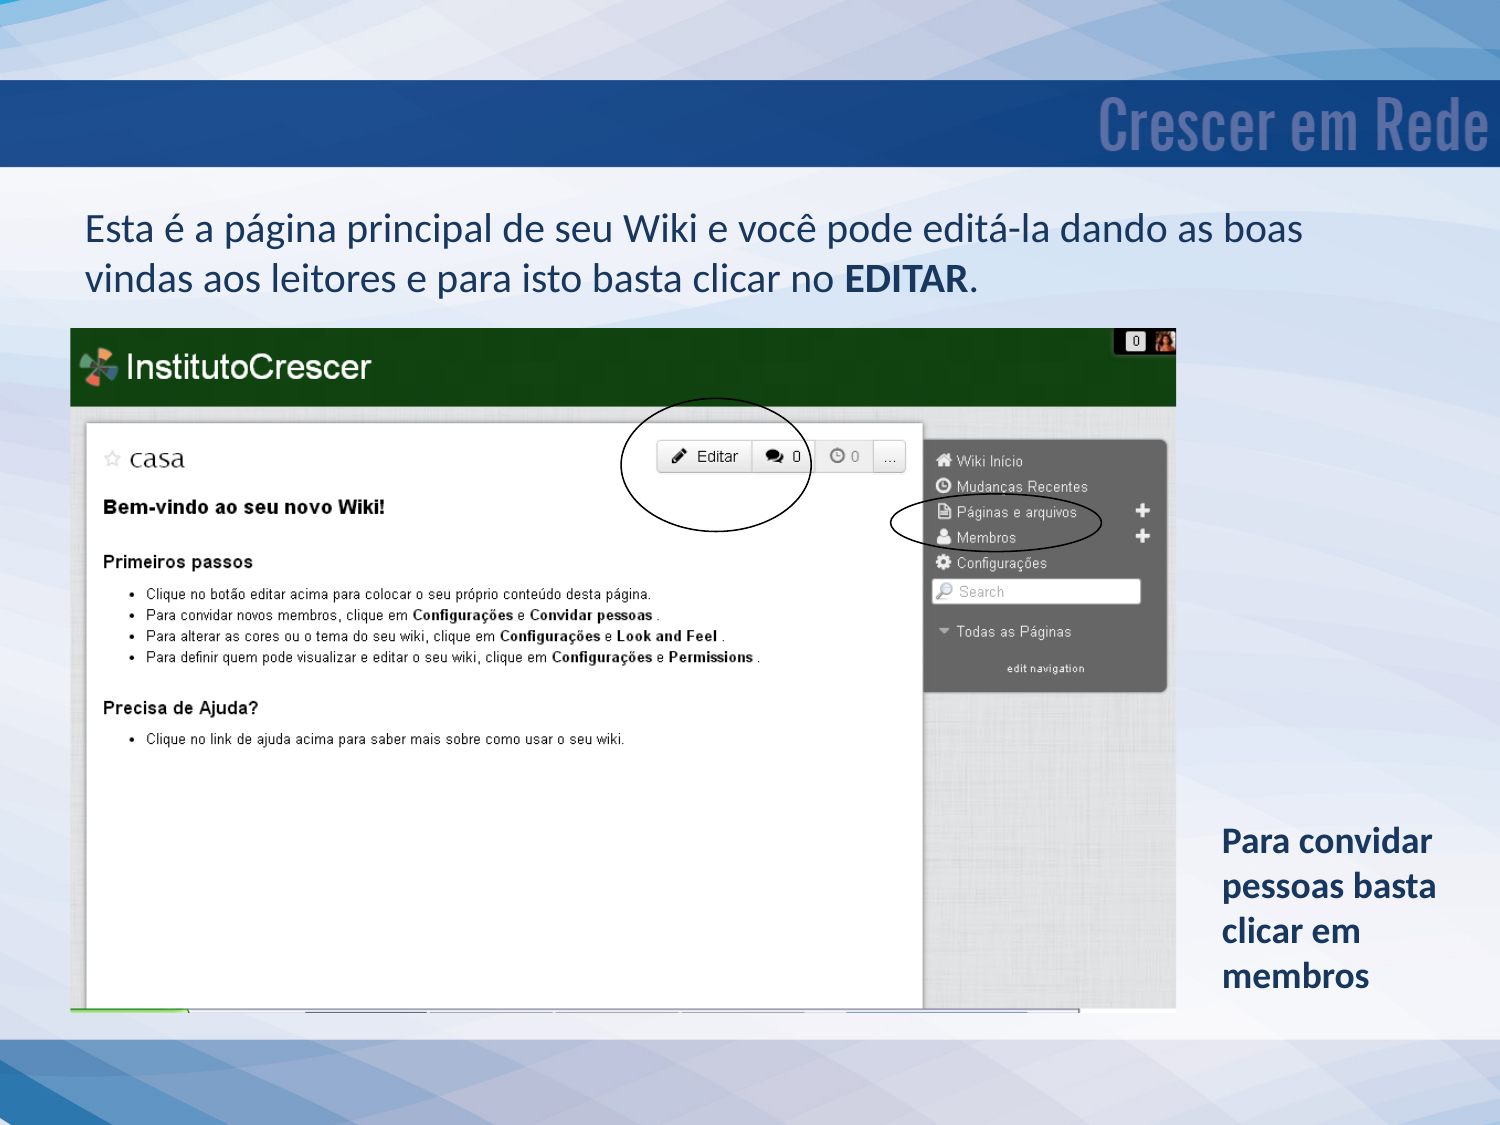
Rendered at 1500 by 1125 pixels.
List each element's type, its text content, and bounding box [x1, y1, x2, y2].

picture [0, 0, 1500, 1125]
text_box Esta é a página principal de seu Wiki e você pode editá-la dando as boas vindas aos leitores e para isto basta clicar no EDITAR. [70, 192, 1348, 408]
text_box Para convidar pessoas basta clicar em membros [1207, 808, 1500, 1072]
